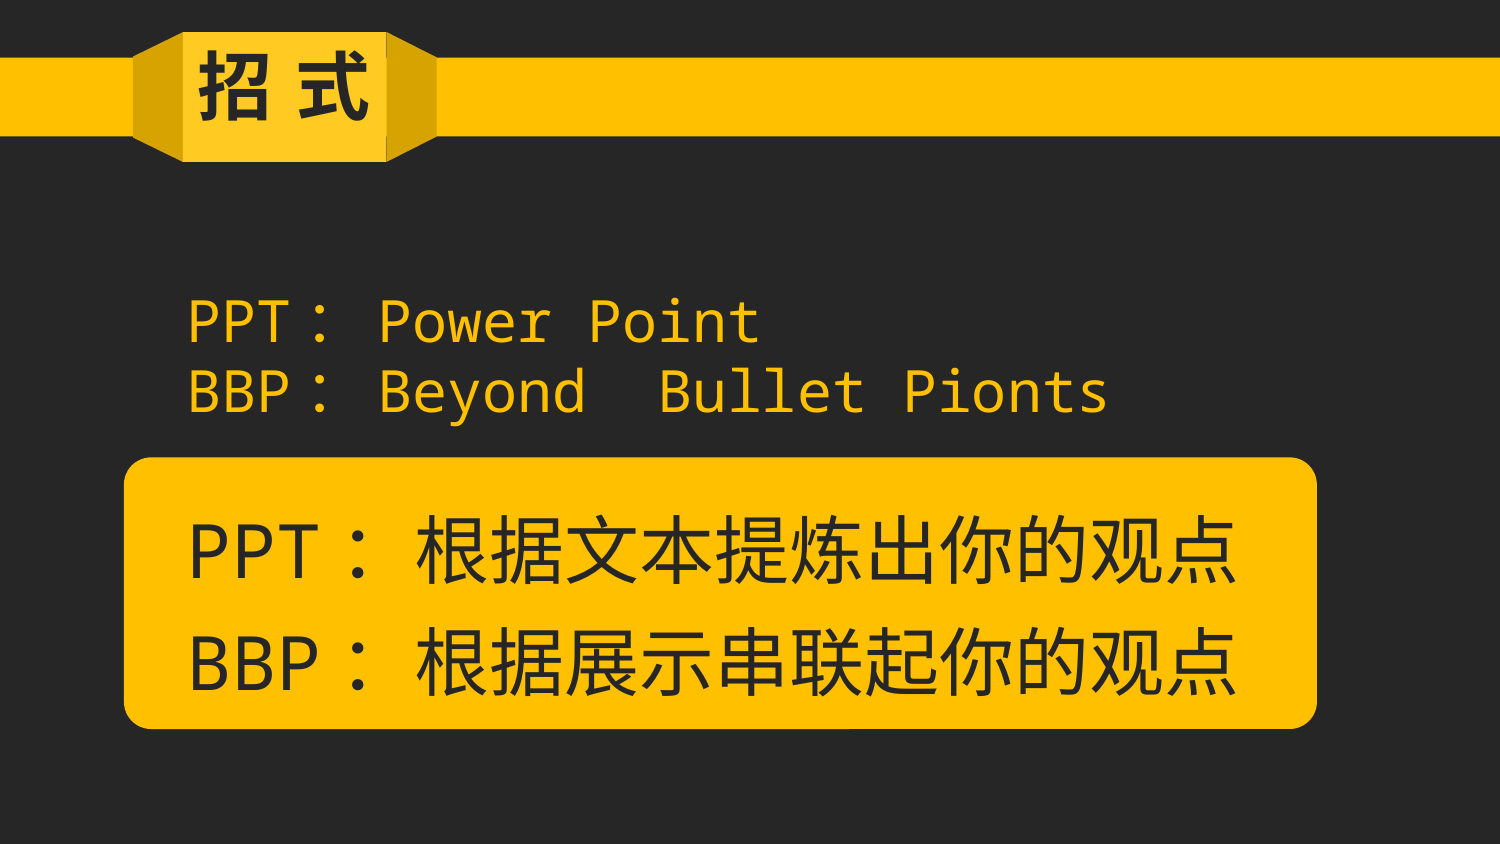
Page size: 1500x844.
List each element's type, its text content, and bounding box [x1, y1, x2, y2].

text_box [389, 45, 439, 164]
text_box PPT：根据文本提炼出你的观点 BBP：根据展示串联起你的观点 [171, 473, 1282, 713]
text_box [181, 30, 389, 164]
text_box [438, 55, 1500, 138]
text_box 招 式 [182, 32, 417, 137]
text_box [0, 55, 131, 138]
text_box [121, 455, 1320, 732]
text_box [130, 30, 181, 164]
text_box PPT：Power Point BBP：Beyond Bullet Pionts [171, 277, 1282, 432]
